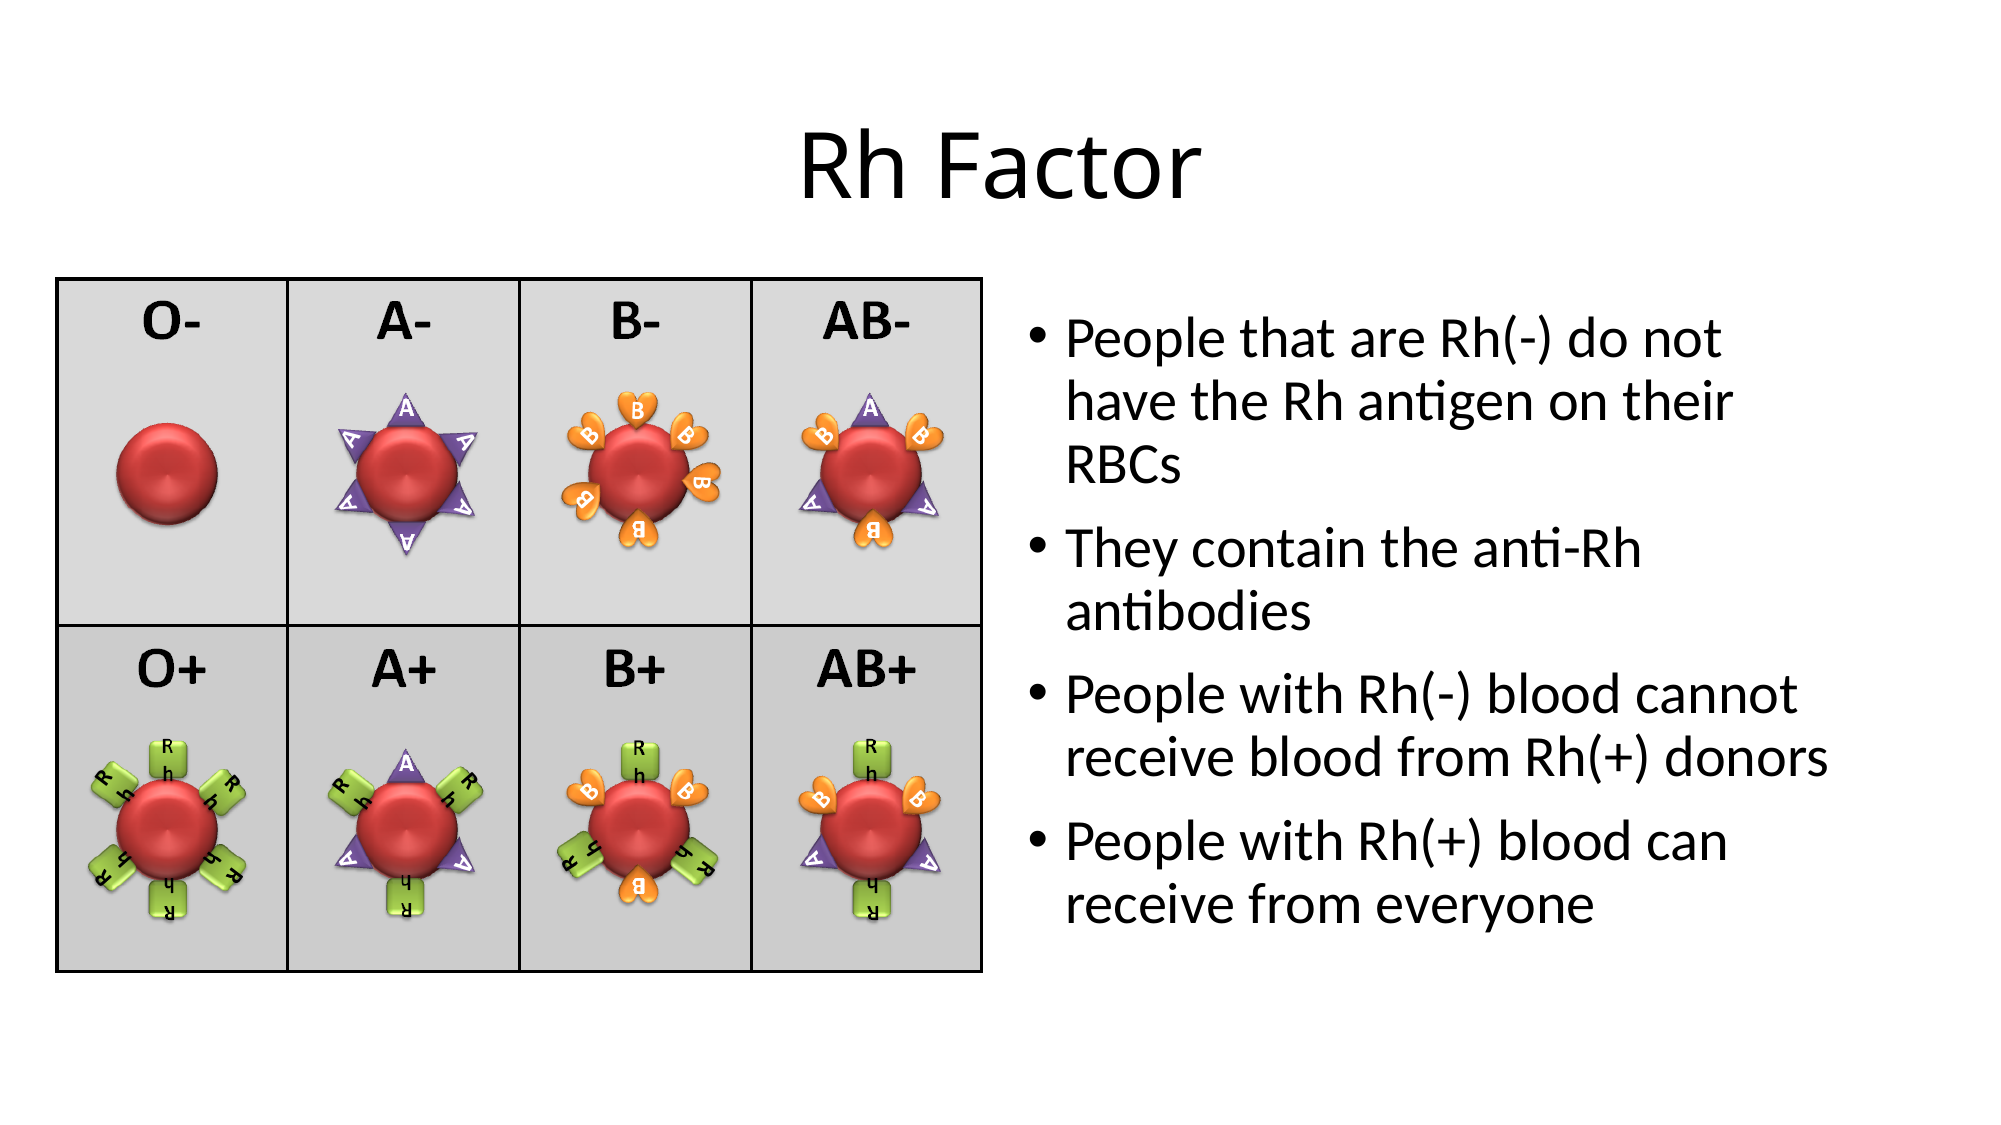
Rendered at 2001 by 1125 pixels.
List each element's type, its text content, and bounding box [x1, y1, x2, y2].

picture [55, 277, 983, 973]
list People that are Rh(-) do not have the Rh antigen on their RBCs They contain the anti-Rh antibodies People with Rh(-) blood cannot receive blood from Rh(+) donors People with Rh(+) blood can receive from everyone [1012, 299, 1863, 1014]
title Rh Factor [137, 59, 1863, 278]
